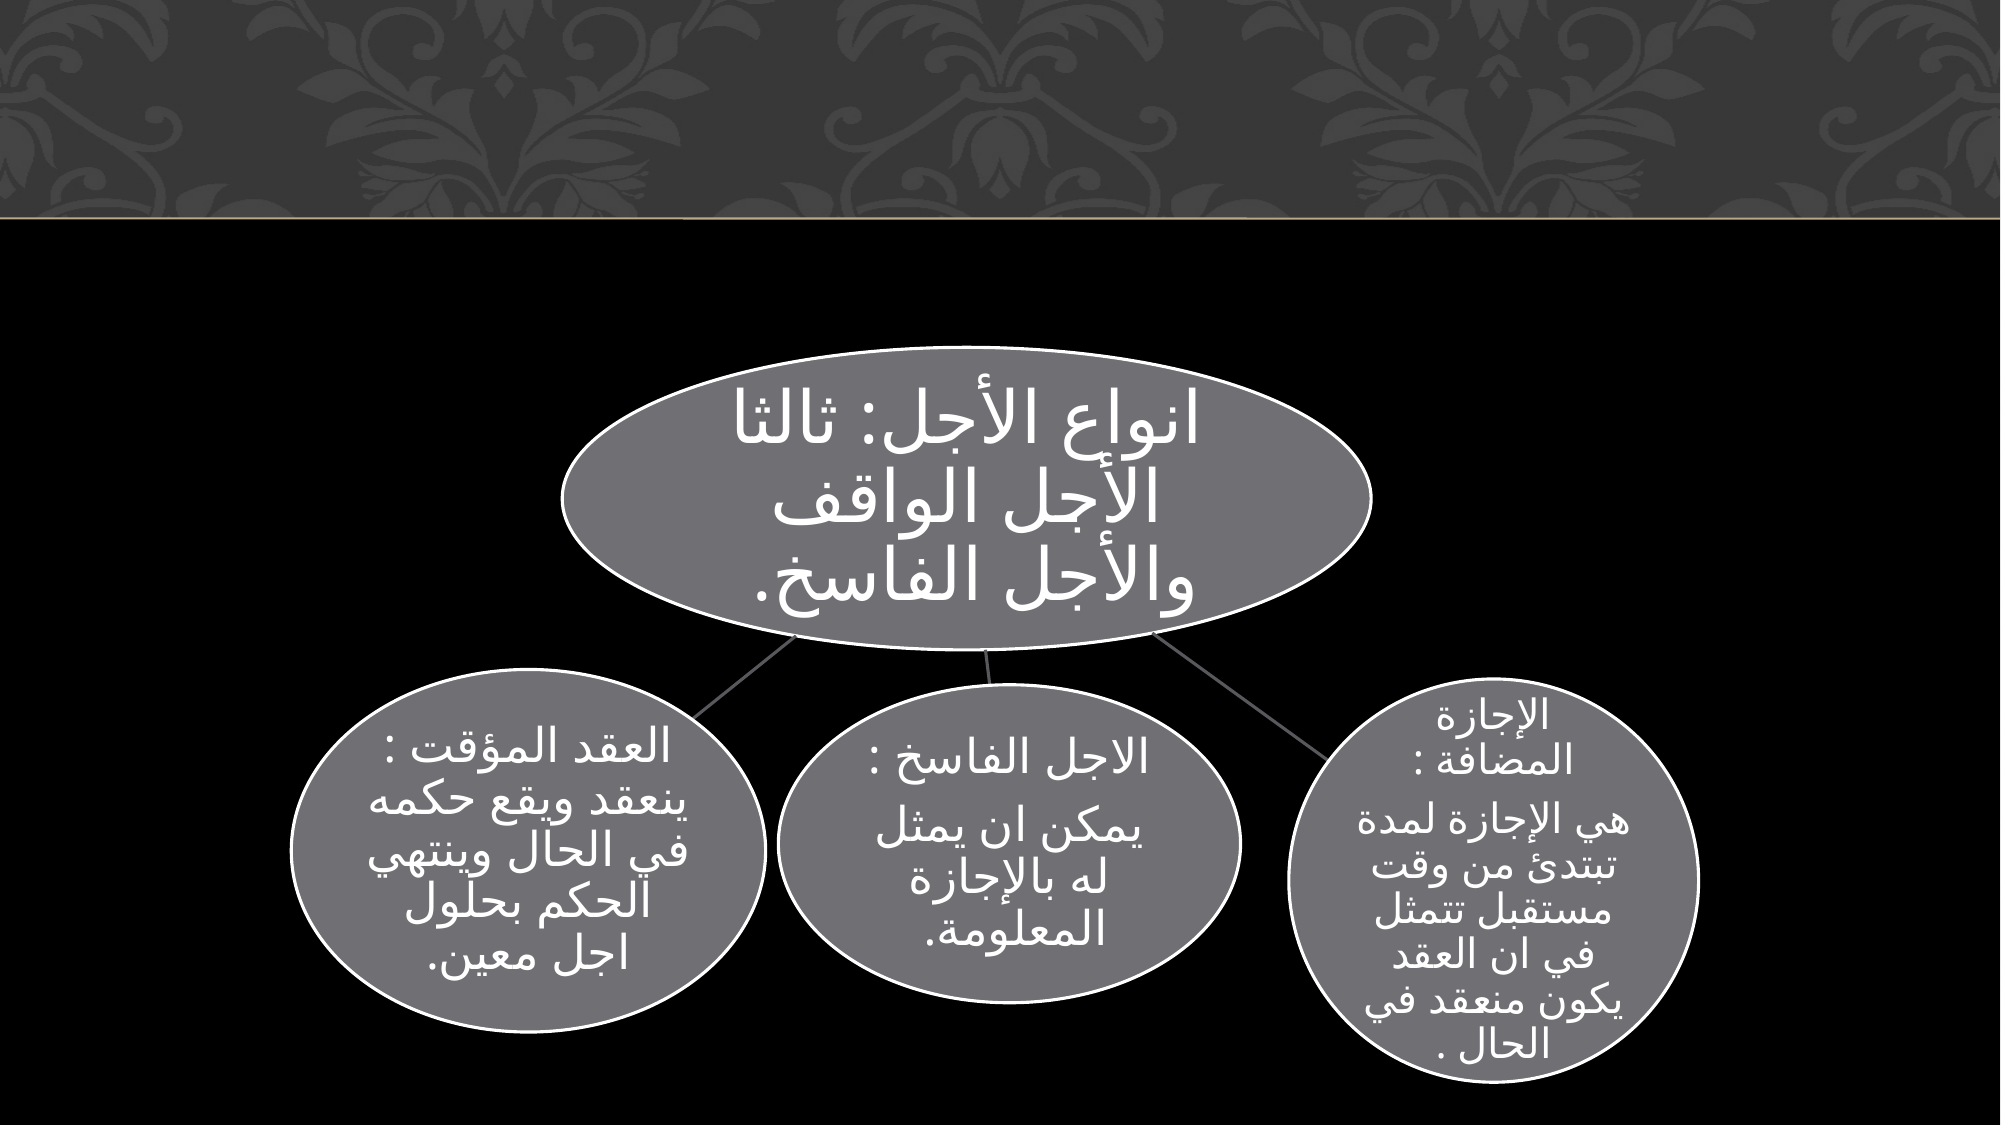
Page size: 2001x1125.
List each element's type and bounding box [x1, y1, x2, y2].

list [290, 266, 1699, 1083]
